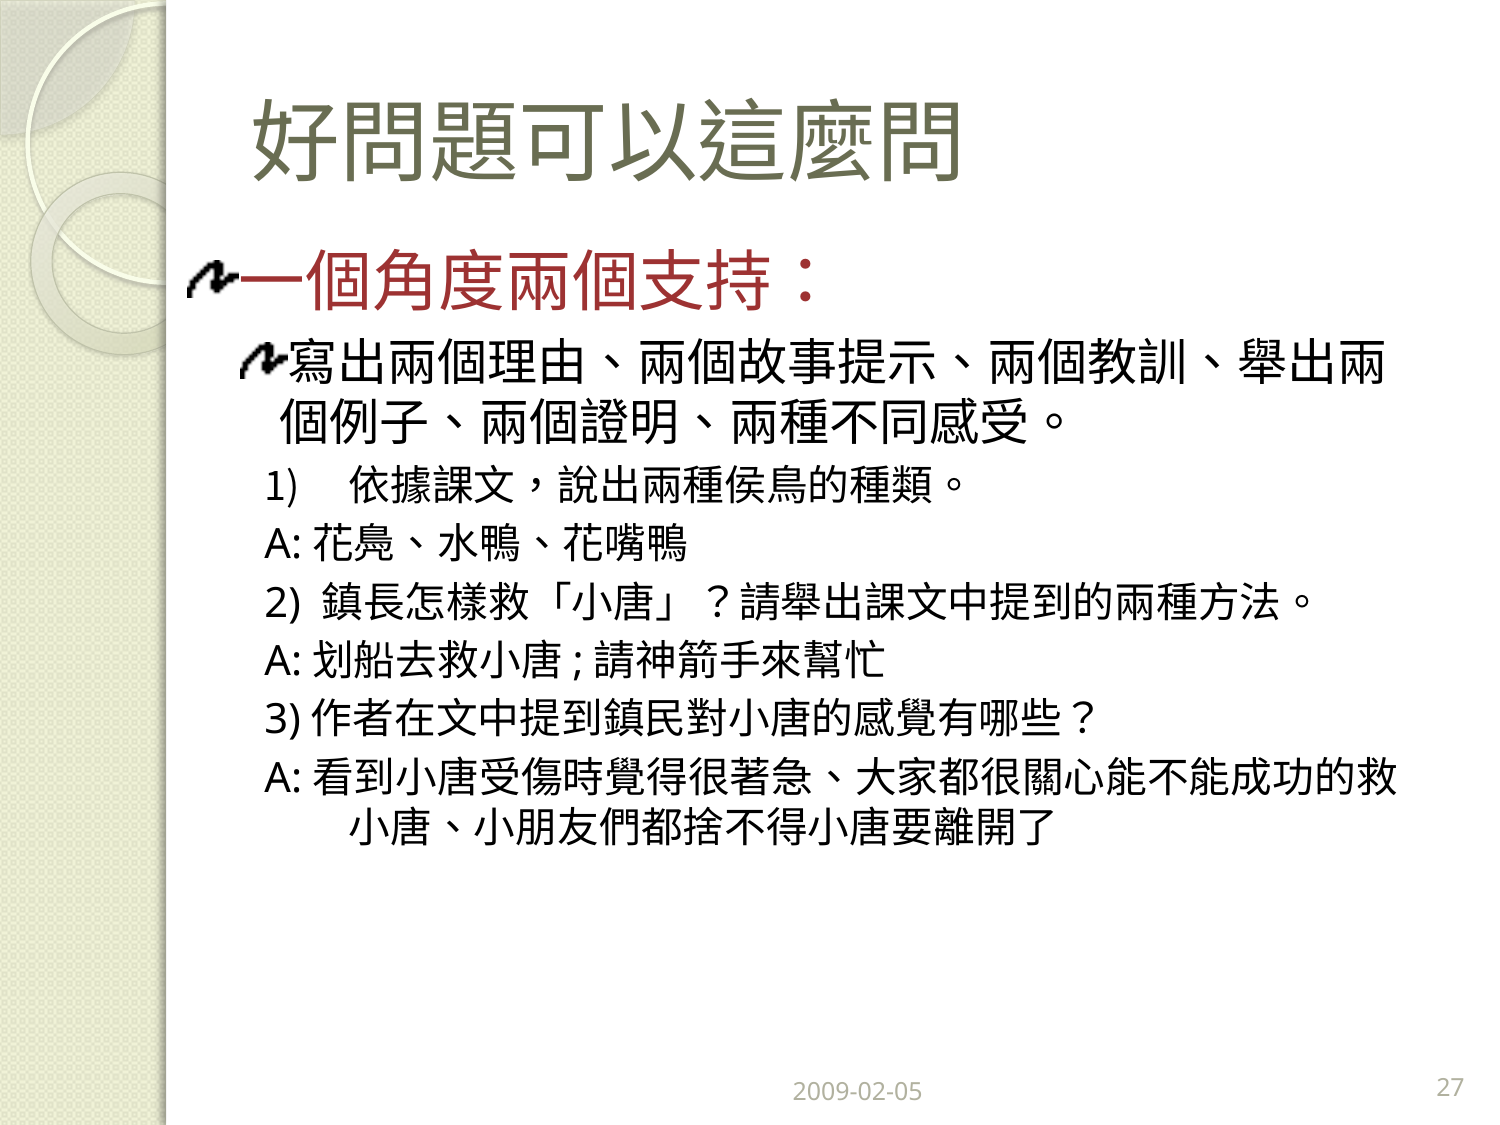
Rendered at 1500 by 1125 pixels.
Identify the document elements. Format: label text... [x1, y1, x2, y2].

slide_number 27 [1413, 1034, 1488, 1113]
picture [240, 342, 288, 379]
title 好問題可以這麼問 [235, 45, 1466, 233]
picture [187, 260, 239, 298]
list 一個角度兩個支持： 寫出兩個理由、兩個故事提示、兩個教訓、舉出兩個例子、兩個證明、兩種不同感受。 依據課文，說出兩種侯鳥的種類。 A:花鳧、水鴨、花嘴鴨 2) 鎮長怎樣救「小唐」？請舉出課文中提到的兩種方法。 A:划船去救小唐;請神箭手來幫忙 3)作者在文中提到鎮民對小唐的感覺有哪些？ A:看到小唐受傷時覺得很著急、大家都很關心能不能成功的救小唐、小朋友們都捨不得小唐要離開了 [159, 231, 1436, 1064]
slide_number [587, 1034, 938, 1113]
